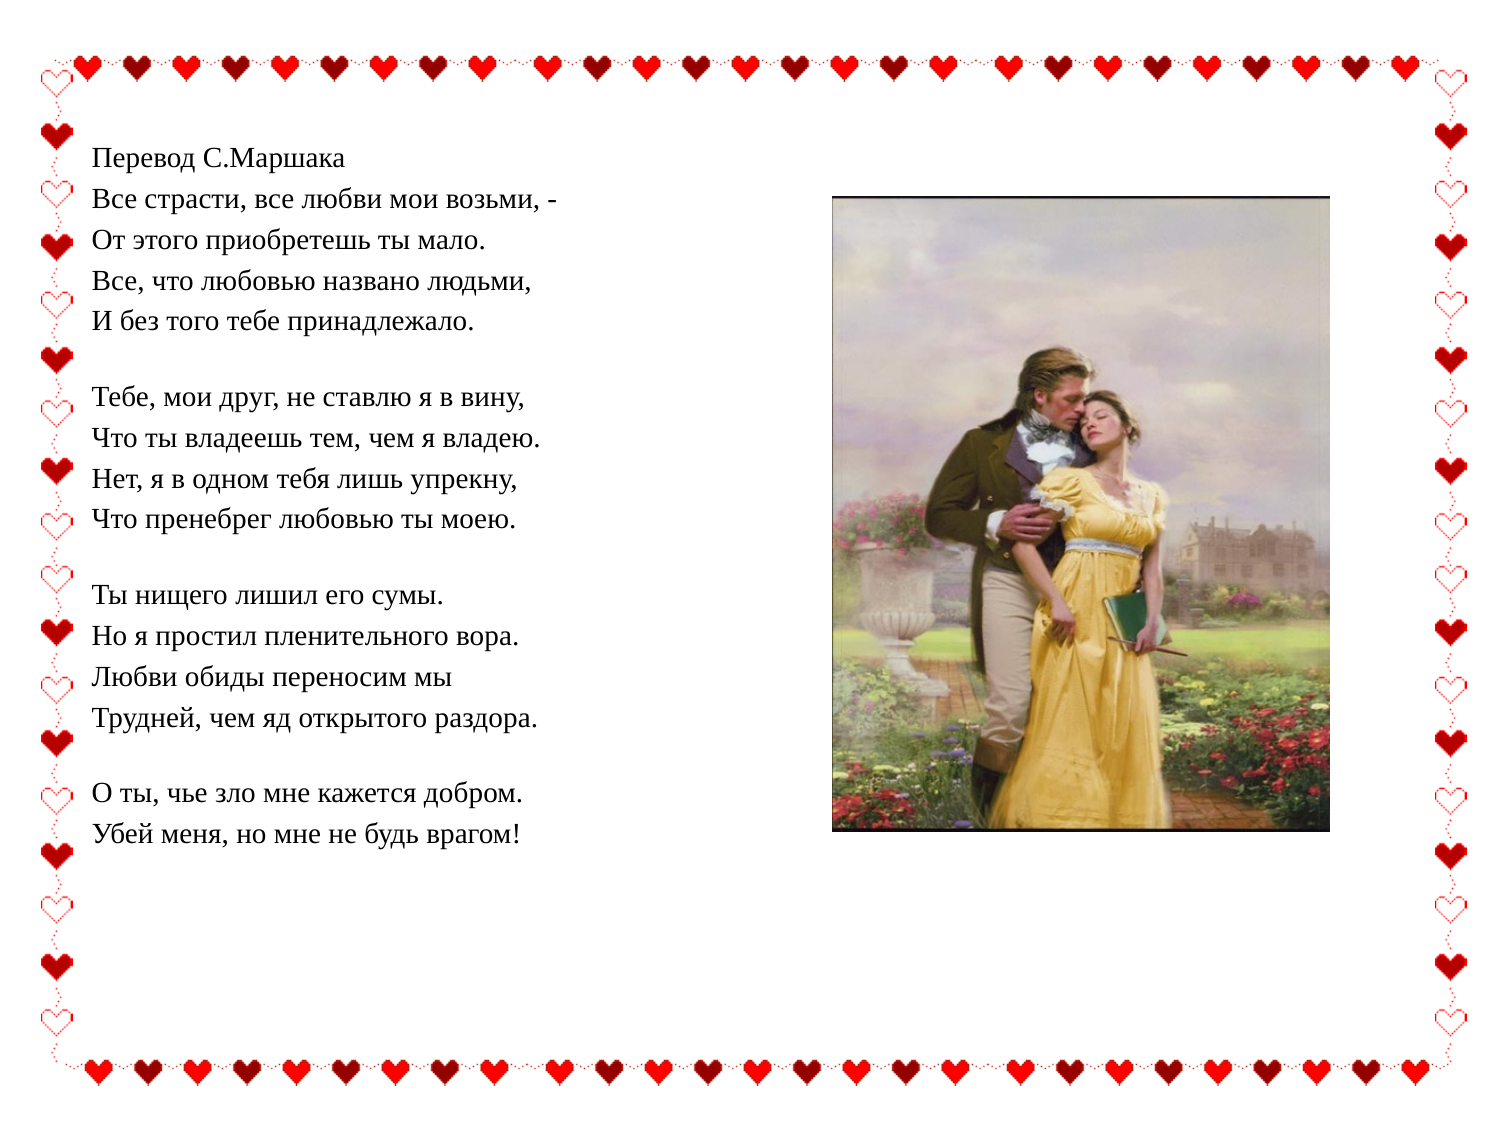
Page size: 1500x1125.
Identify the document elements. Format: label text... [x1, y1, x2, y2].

text_box [79, 91, 1400, 705]
picture [40, 66, 1452, 1086]
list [1434, 575, 1468, 1065]
picture [832, 195, 1330, 832]
picture [513, 54, 979, 82]
picture [1434, 66, 1468, 569]
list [52, 54, 511, 82]
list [980, 54, 1441, 82]
list Перевод С.Маршака Все страсти, все любви мои возьми, - От этого приобретешь ты мало. Все, что любовью названо людьми, И без того тебе принадлежало. Тебе, мои друг, не ставлю я в вину, Что ты владеешь тем, чем я владею. Нет, я в одном тебя лишь упрекну, Что пренебрег любовью ты моею. Ты нищего лишил его сумы. Но я простил пленительного вора. Любви обиды переносим мы Трудней, чем яд открытого раздора. О ты, чье зло мне кажется добром. Убей меня, но мне не будь врагом! [79, 91, 1429, 1056]
